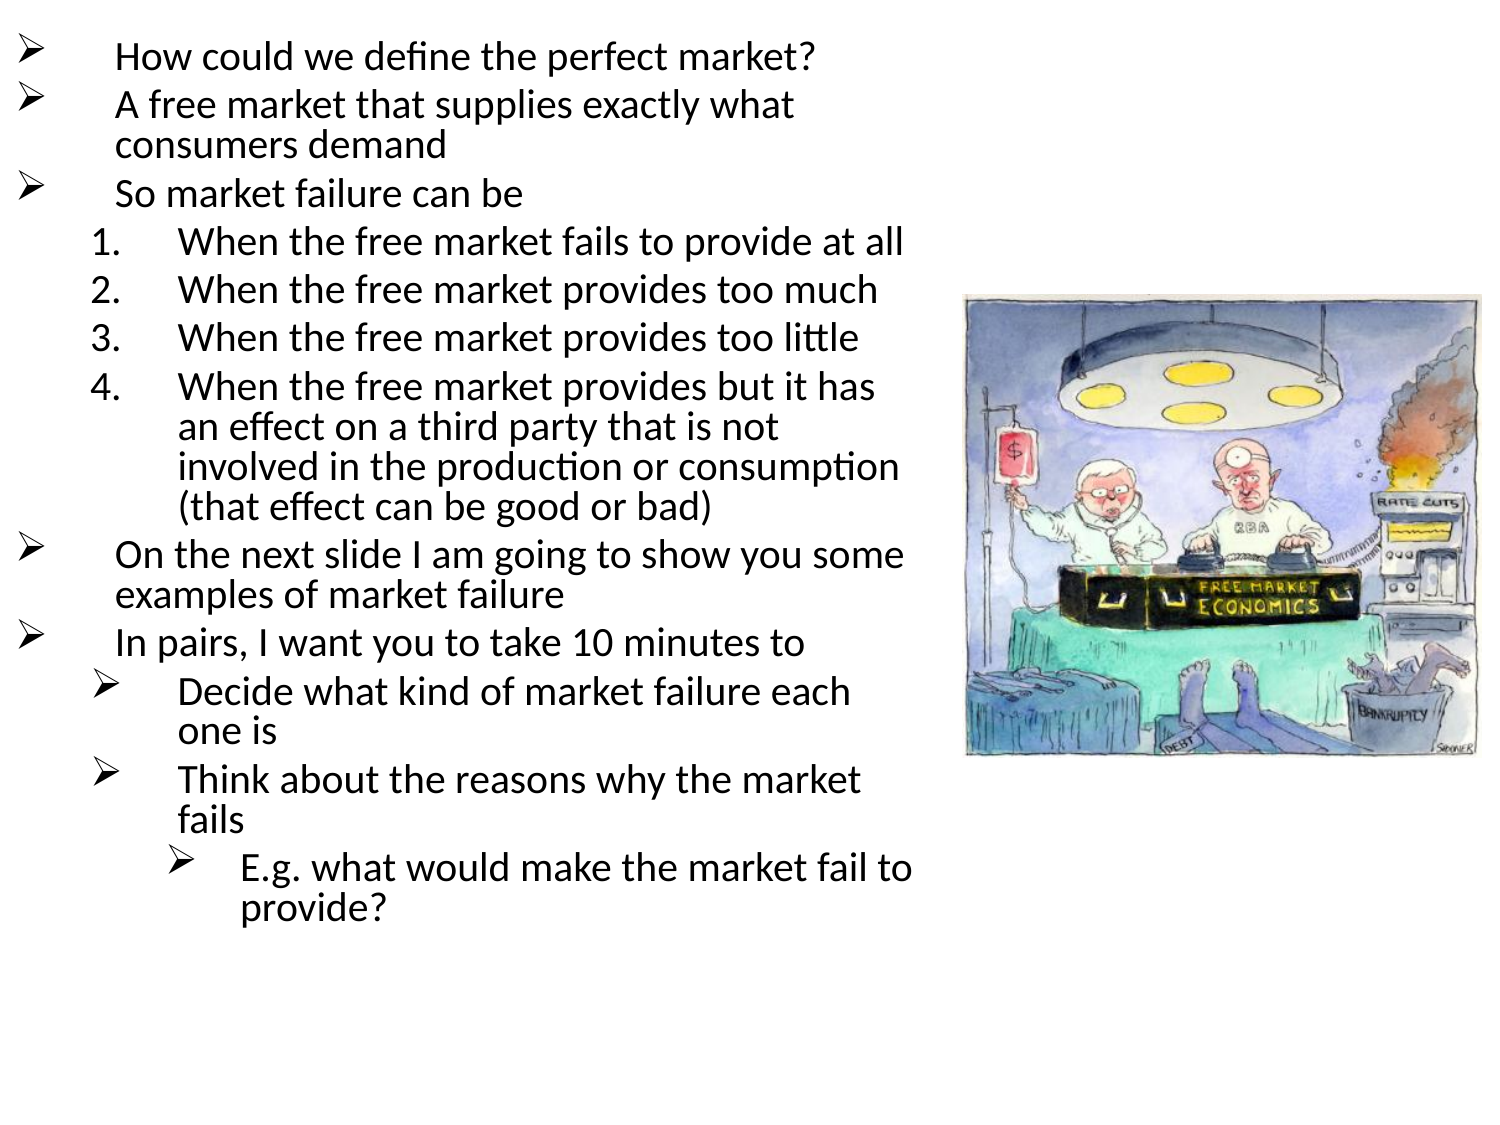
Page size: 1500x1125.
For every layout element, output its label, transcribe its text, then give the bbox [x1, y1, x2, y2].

list How could we define the perfect market? A free market that supplies exactly what consumers demand So market failure can be When the free market fails to provide at all When the free market provides too much When the free market provides too little When the free market provides but it has an effect on a third party that is not involved in the production or consumption (that effect can be good or bad) On the next slide I am going to show you some examples of market failure In pairs, I want you to take 10 minutes to Decide what kind of market failure each one is Think about the reasons why the market fails E.g. what would make the market fail to provide? [0, 31, 939, 1125]
picture [961, 294, 1482, 758]
